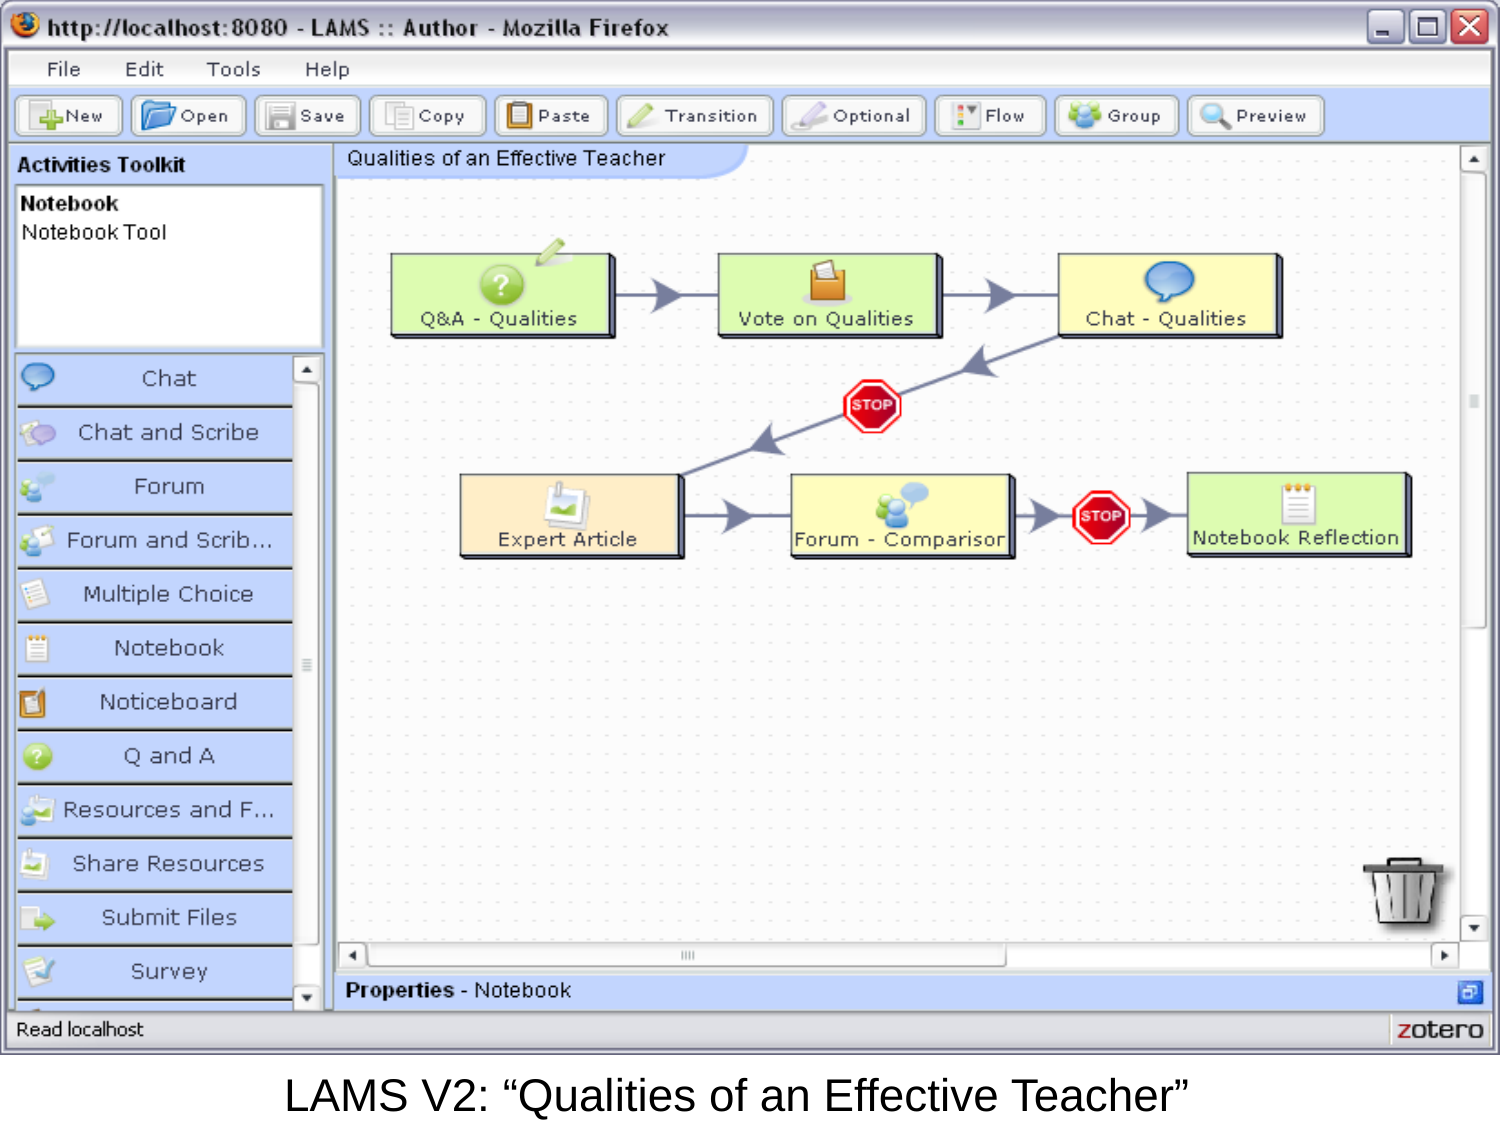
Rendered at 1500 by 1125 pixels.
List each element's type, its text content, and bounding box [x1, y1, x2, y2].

picture [0, 0, 1500, 1055]
text_box LAMS V2: “Qualities of an Effective Teacher” [269, 1063, 1205, 1125]
